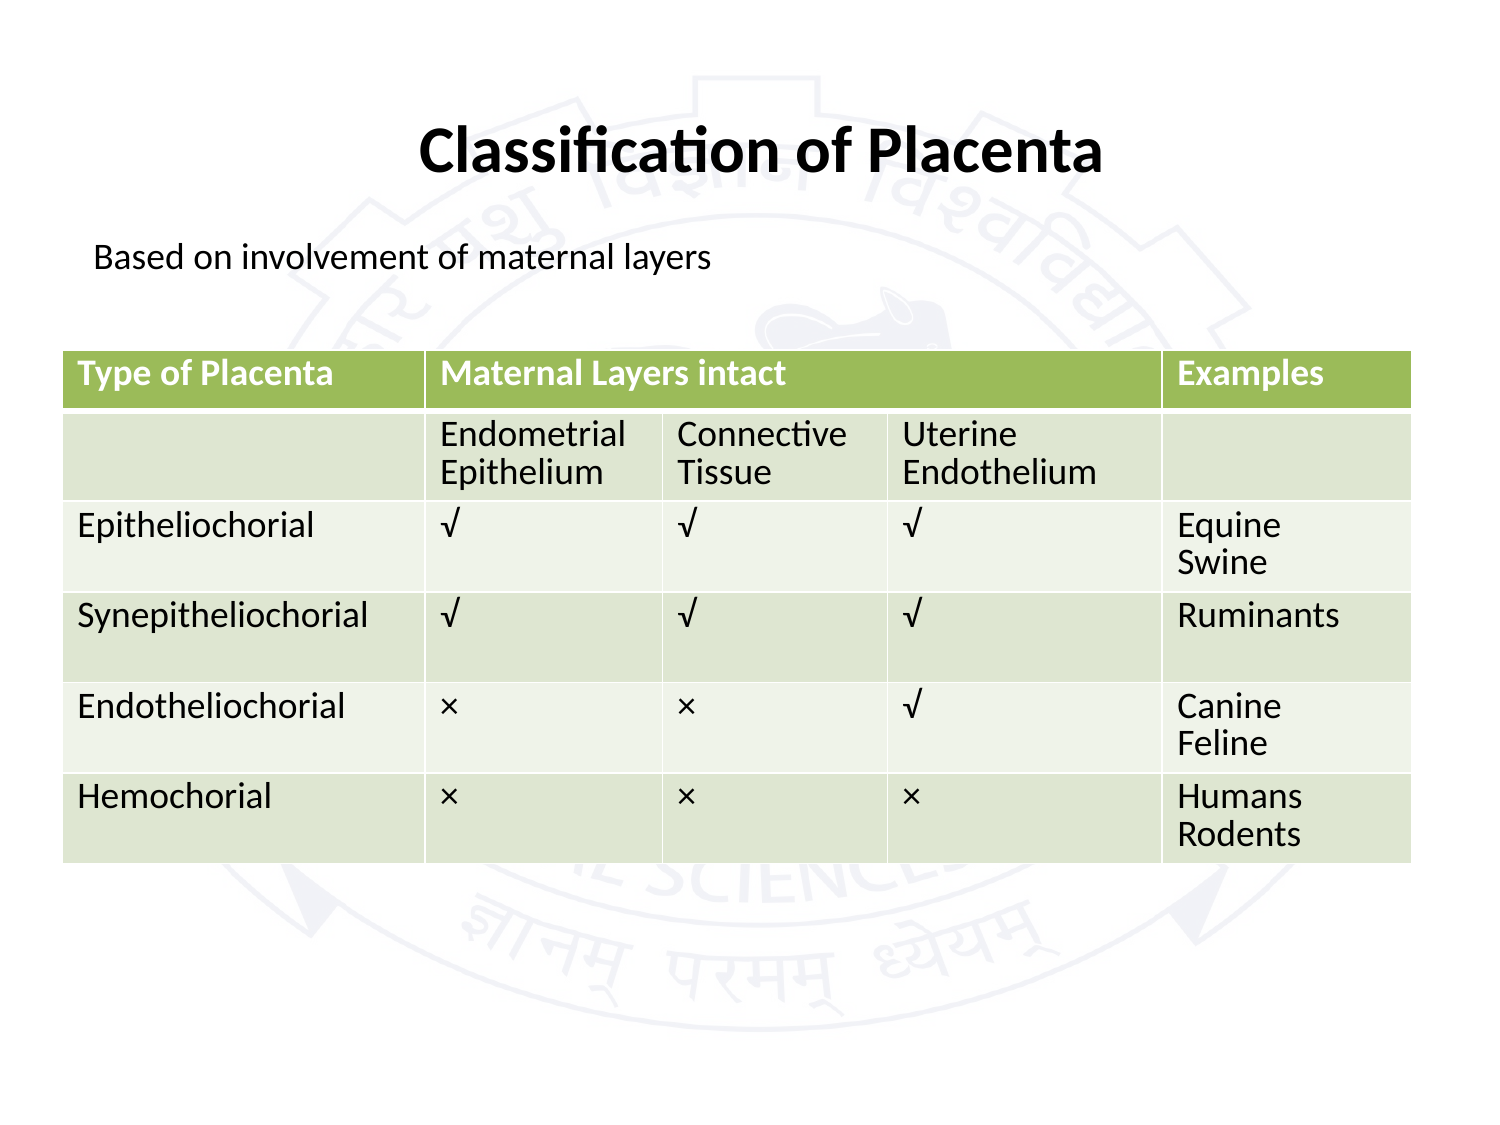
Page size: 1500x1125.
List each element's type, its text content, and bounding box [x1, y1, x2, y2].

table_cell √ [426, 593, 662, 682]
table_header Examples [1163, 351, 1411, 408]
table_cell √ [888, 683, 1161, 772]
table_cell × [426, 774, 662, 863]
table_cell Equine Swine [1163, 502, 1411, 591]
table_cell Ruminants [1163, 593, 1411, 682]
table_cell Canine Feline [1163, 683, 1411, 772]
table_cell √ [663, 593, 887, 682]
table_cell [1163, 414, 1411, 500]
table_cell √ [663, 502, 887, 591]
title Classification of Placenta [87, 99, 1438, 193]
table_cell Uterine Endothelium [888, 414, 1161, 500]
table_cell √ [888, 593, 1161, 682]
table_cell Epitheliochorial [63, 502, 424, 591]
table_cell × [663, 683, 887, 772]
table_cell Synepitheliochorial [63, 593, 424, 682]
table_cell × [888, 774, 1161, 863]
text_box Based on involvement of maternal layers [78, 224, 728, 285]
table_cell √ [426, 502, 662, 591]
table_header Maternal Layers intact [426, 351, 1161, 408]
table_cell Hemochorial [63, 774, 424, 863]
table_header Type of Placenta [63, 351, 424, 408]
table_cell Connective Tissue [663, 414, 887, 500]
table_cell Humans Rodents [1163, 774, 1411, 863]
table_cell × [663, 774, 887, 863]
table_cell Endotheliochorial [63, 683, 424, 772]
table_cell √ [888, 502, 1161, 591]
table_cell Endometrial Epithelium [426, 414, 662, 500]
table_cell × [426, 683, 662, 772]
table_cell [63, 414, 424, 500]
